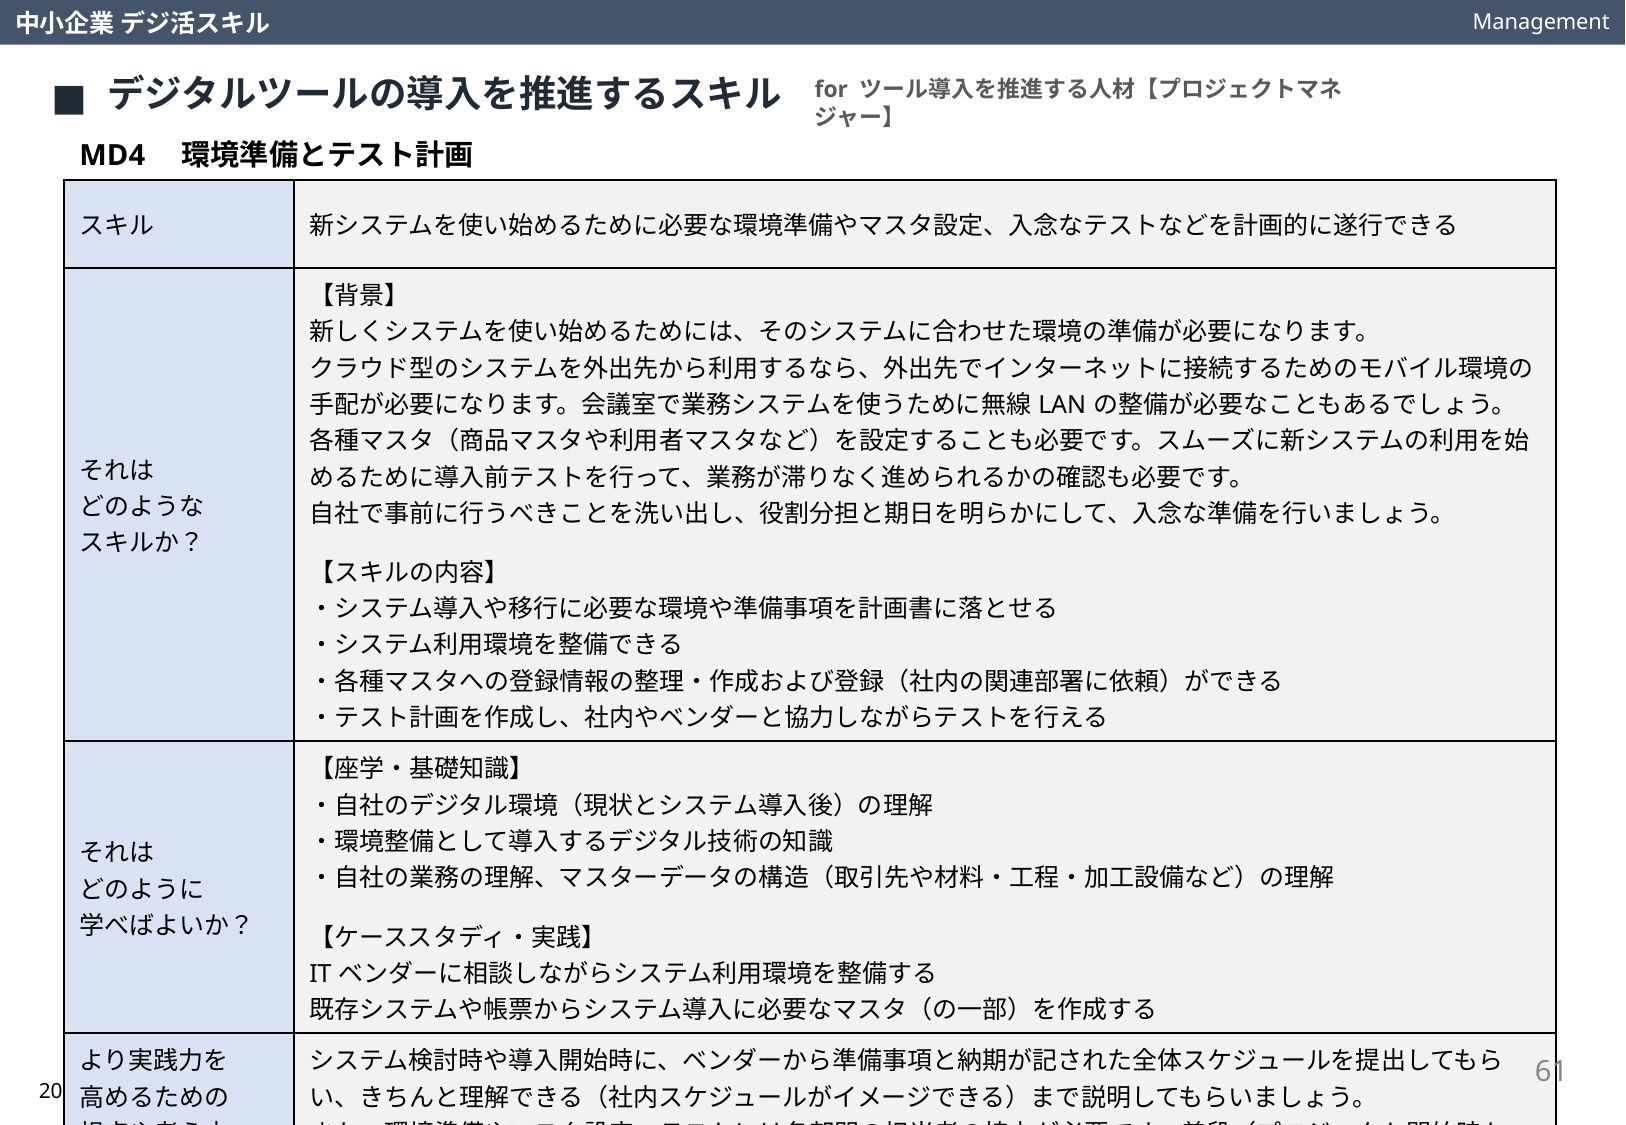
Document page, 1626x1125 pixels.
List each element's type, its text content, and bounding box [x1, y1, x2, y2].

text_box MD4 環境準備とテスト計画 [64, 128, 1561, 179]
table_cell それは どのような スキルか？ [65, 269, 293, 740]
table_cell システム検討時や導入開始時に、ベンダーから準備事項と納期が記された全体スケジュールを提出してもらい、きちんと理解できる（社内スケジュールがイメージできる）まで説明してもらいましょう。 また、環境準備やマスタ設定、テストには各部門の担当者の協力が必要です。普段（プロジェクト開始時から）、前向きに協力してもらえる関係を築いておきましょう。 [295, 1034, 1555, 1125]
table_header スキル [65, 181, 293, 267]
text_box デジタルツールの導入を推進するスキル [36, 62, 1185, 123]
text_box 中小企業 デジ活スキル [0, 0, 1625, 45]
table_cell 【背景】 新しくシステムを使い始めるためには、そのシステムに合わせた環境の準備が必要になります。 クラウド型のシステムを外出先から利用するなら、外出先でインターネットに接続するためのモバイル環境の手配が必要になります。会議室で業務システムを使うために無線LANの整備が必要なこともあるでしょう。各種マスタ（商品マスタや利用者マスタなど）を設定することも必要です。スムーズに新システムの利用を始めるために導入前テストを行って、業務が滞りなく進められるかの確認も必要です。 自社で事前に行うべきことを洗い出し、役割分担と期日を明らかにして、入念な準備を行いましょう。 【スキルの内容】 ・システム導入や移行に必要な環境や準備事項を計画書に落とせる ・システム利用環境を整備できる ・各種マスタへの登録情報の整理・作成および登録（社内の関連部署に依頼）ができる ・テスト計画を作成し、社内やベンダーと協力しながらテストを行える [295, 269, 1555, 740]
table_cell それは どのように 学べばよいか？ [65, 742, 293, 1032]
text_box for ツール導入を推進する人材【プロジェクトマネジャー】 [799, 67, 1447, 138]
slide_number 61 [1217, 1042, 1584, 1103]
text_box Management [1438, 0, 1625, 42]
table_header 新システムを使い始めるために必要な環境準備やマスタ設定、入念なテストなどを計画的に遂行できる [295, 181, 1555, 267]
table_cell より実践力を 高めるための 視点や考え方は？ [65, 1034, 293, 1125]
table_cell 【座学・基礎知識】 ・自社のデジタル環境（現状とシステム導入後）の理解 ・環境整備として導入するデジタル技術の知識 ・自社の業務の理解、マスターデータの構造（取引先や材料・工程・加工設備など）の理解 【ケーススタディ・実践】 ITベンダーに相談しながらシステム利用環境を整備する 既存システムや帳票からシステム導入に必要なマスタ（の一部）を作成する [295, 742, 1555, 1032]
